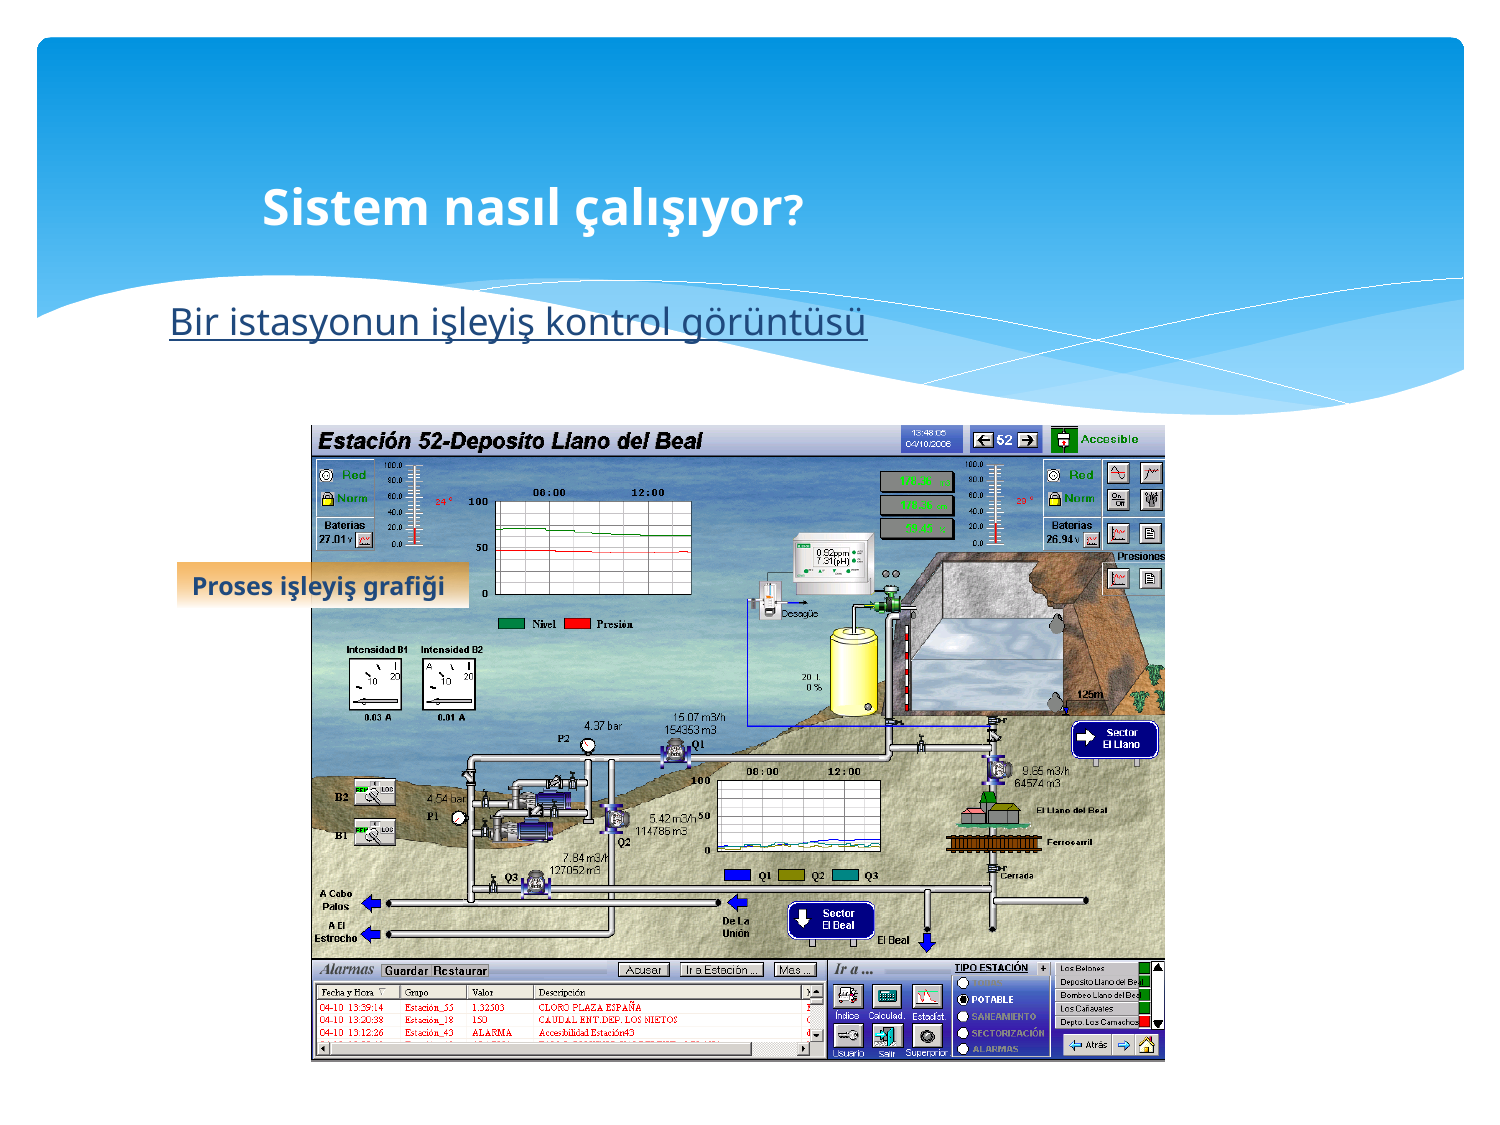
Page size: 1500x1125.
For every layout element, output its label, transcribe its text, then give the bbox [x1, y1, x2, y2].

text_box Sistem nasıl çalışıyor? [248, 168, 819, 244]
text_box Proses işleyiş grafiği [177, 563, 303, 608]
picture [309, 420, 1165, 1063]
text_box Bir istasyonun işleyiş kontrol görüntüsü [154, 290, 883, 351]
